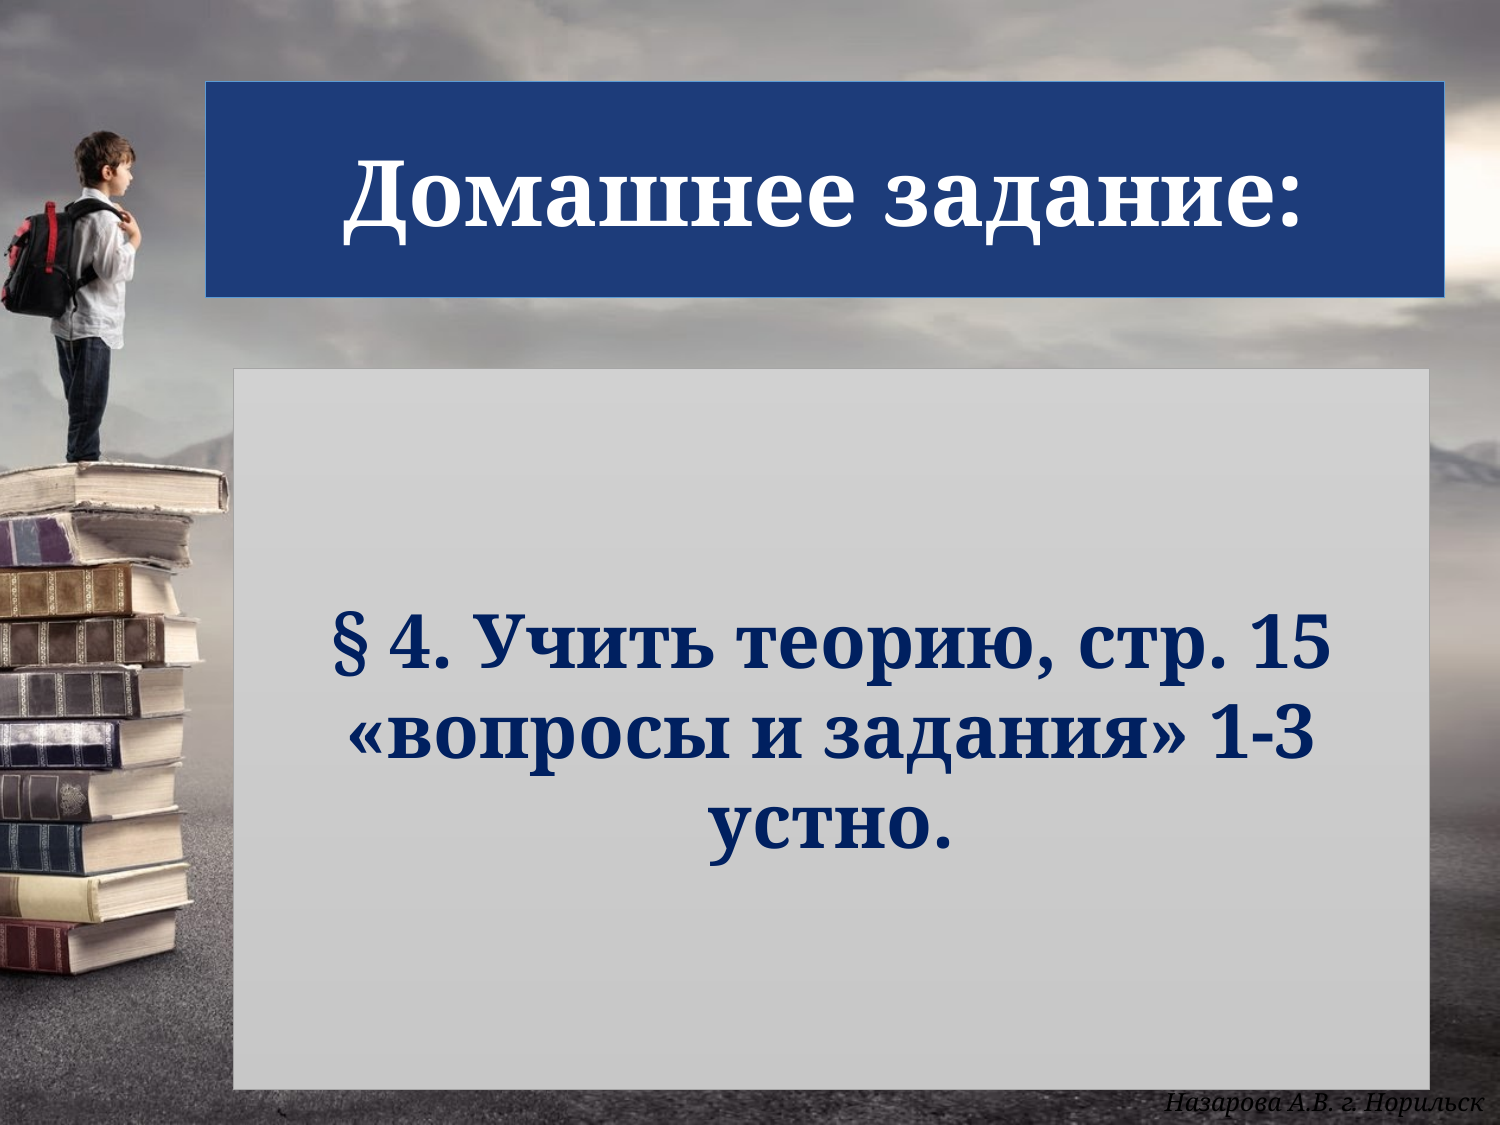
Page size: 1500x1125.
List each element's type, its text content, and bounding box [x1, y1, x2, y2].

text_box Назарова А.В. г. Норильск [1083, 1079, 1500, 1125]
text_box Домашнее задание: [205, 81, 1445, 298]
text_box § 4. Учить теорию, стр. 15 «вопросы и задания» 1-3 устно. [233, 368, 1430, 1090]
picture [0, 0, 1500, 1125]
